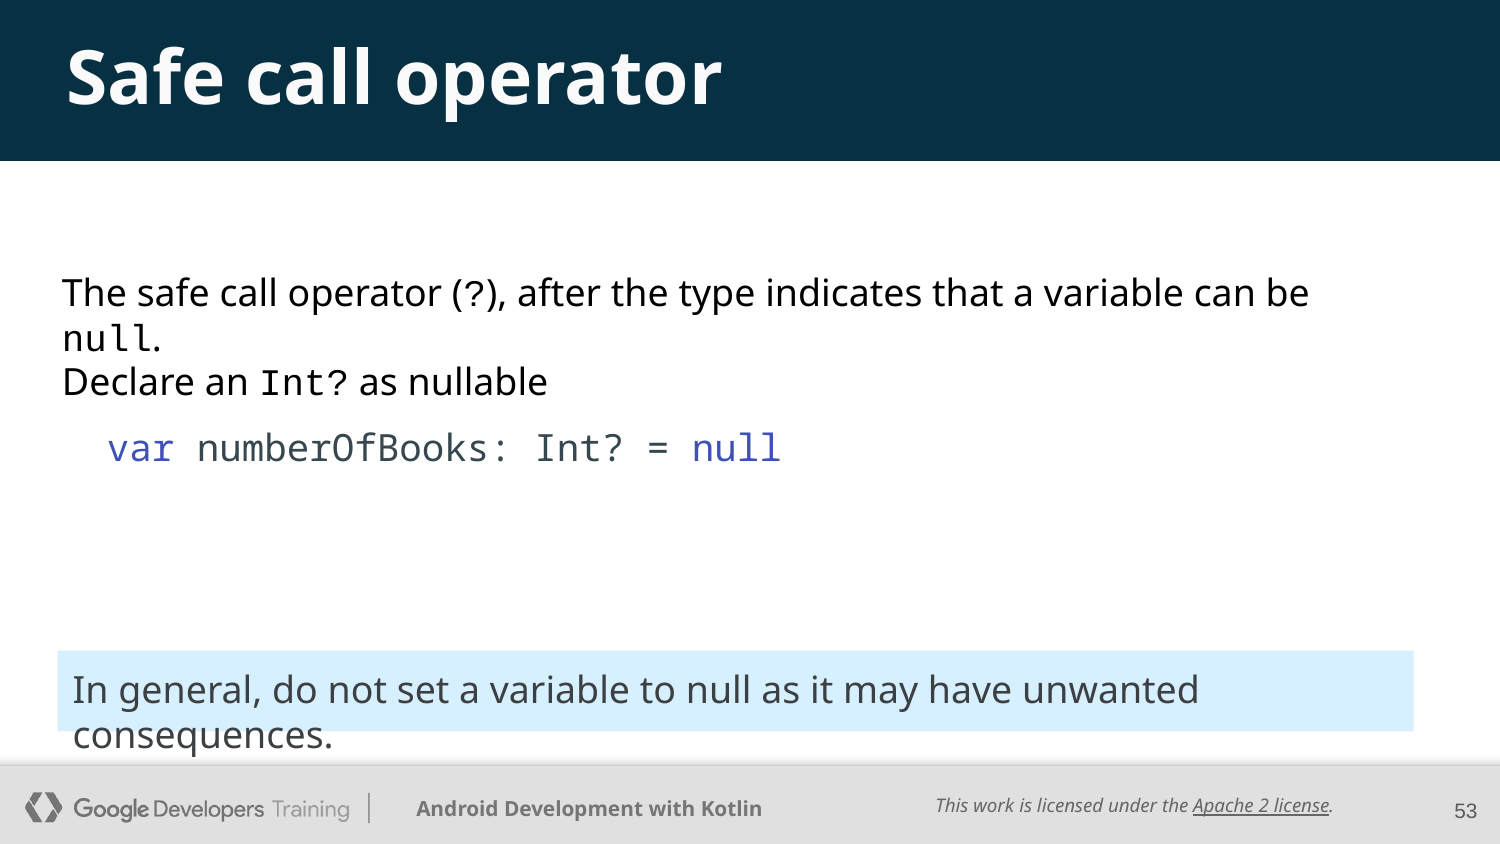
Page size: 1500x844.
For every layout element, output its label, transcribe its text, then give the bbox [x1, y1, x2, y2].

slide_number ‹#› [1402, 777, 1493, 842]
picture [0, 161, 1500, 844]
list Declare an Int? as nullable var numberOfBooks: Int? = null [46, 342, 1425, 549]
title Safe call operator [51, 40, 1472, 135]
text_box In general, do not set a variable to null as it may have unwanted consequences. [57, 650, 1414, 732]
text_box The safe call operator (?), after the type indicates that a variable can be null. [46, 253, 1416, 343]
